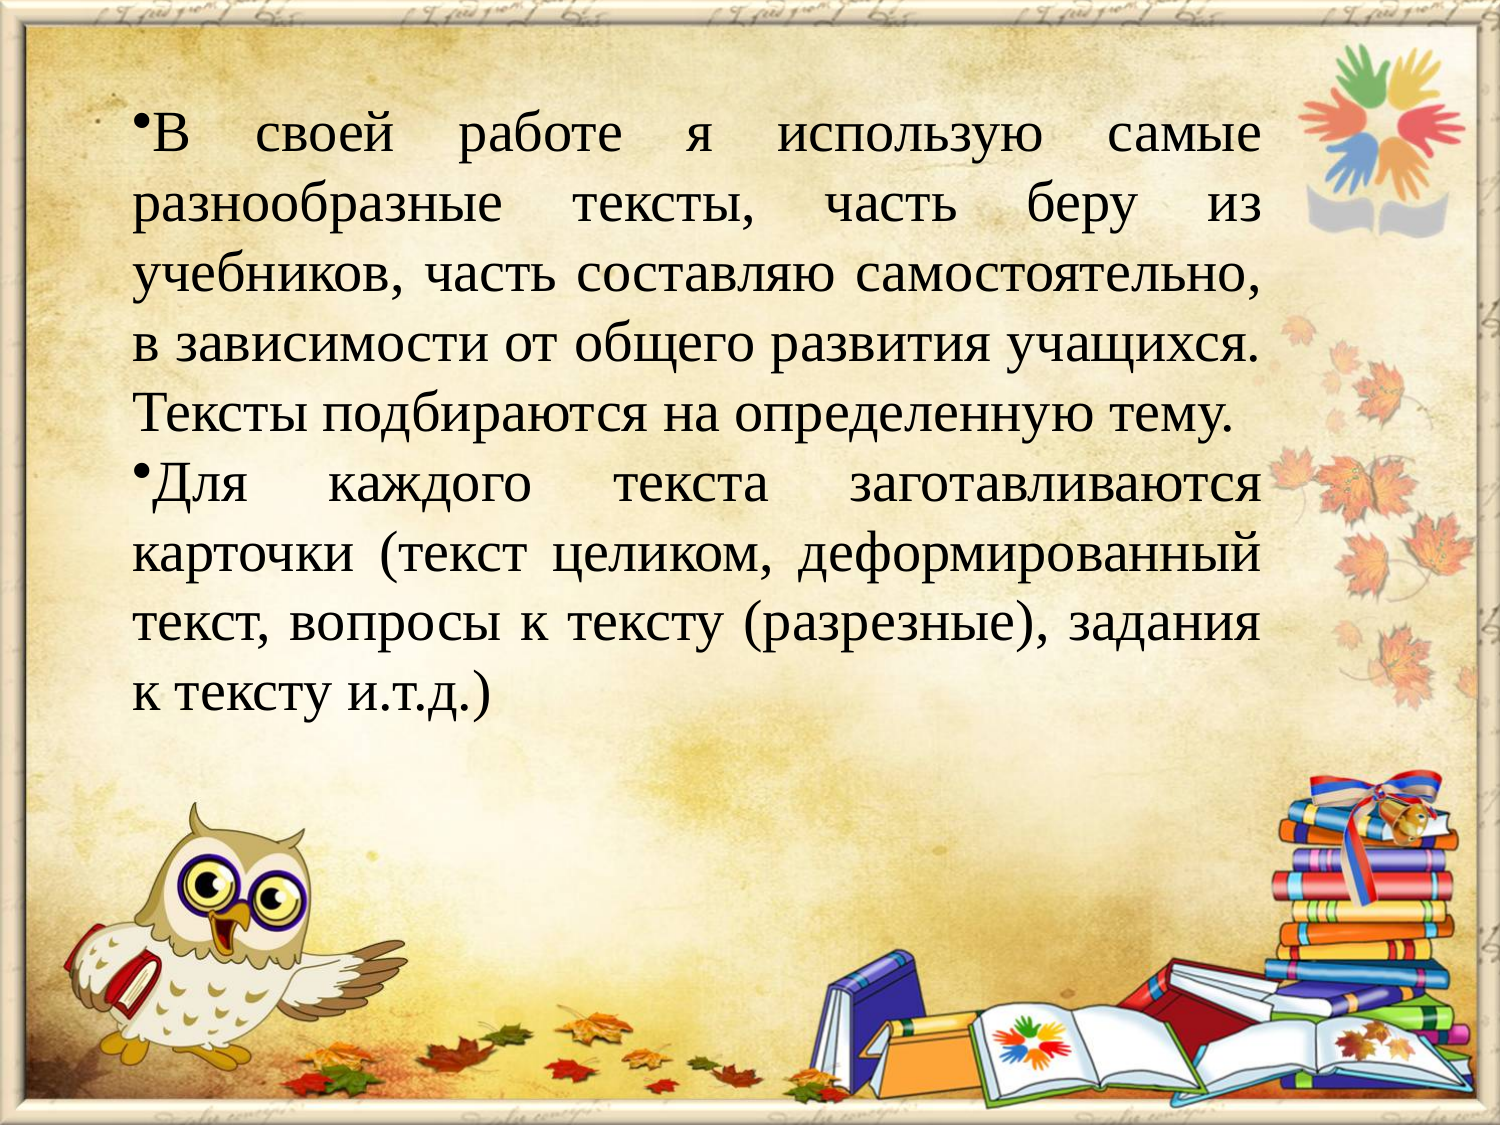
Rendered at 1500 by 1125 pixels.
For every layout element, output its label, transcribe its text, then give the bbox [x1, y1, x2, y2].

text_box В своей работе я использую самые разнообразные тексты, часть беру из учебников, часть составляю самостоятельно, в зависимости от общего развития учащихся. Тексты подбираются на определенную тему. Для каждого текста заготавливаются карточки (текст целиком, деформированный текст, вопросы к тексту (разрезные), задания к тексту и.т.д.) [117, 85, 1278, 730]
picture [0, 0, 1500, 1125]
